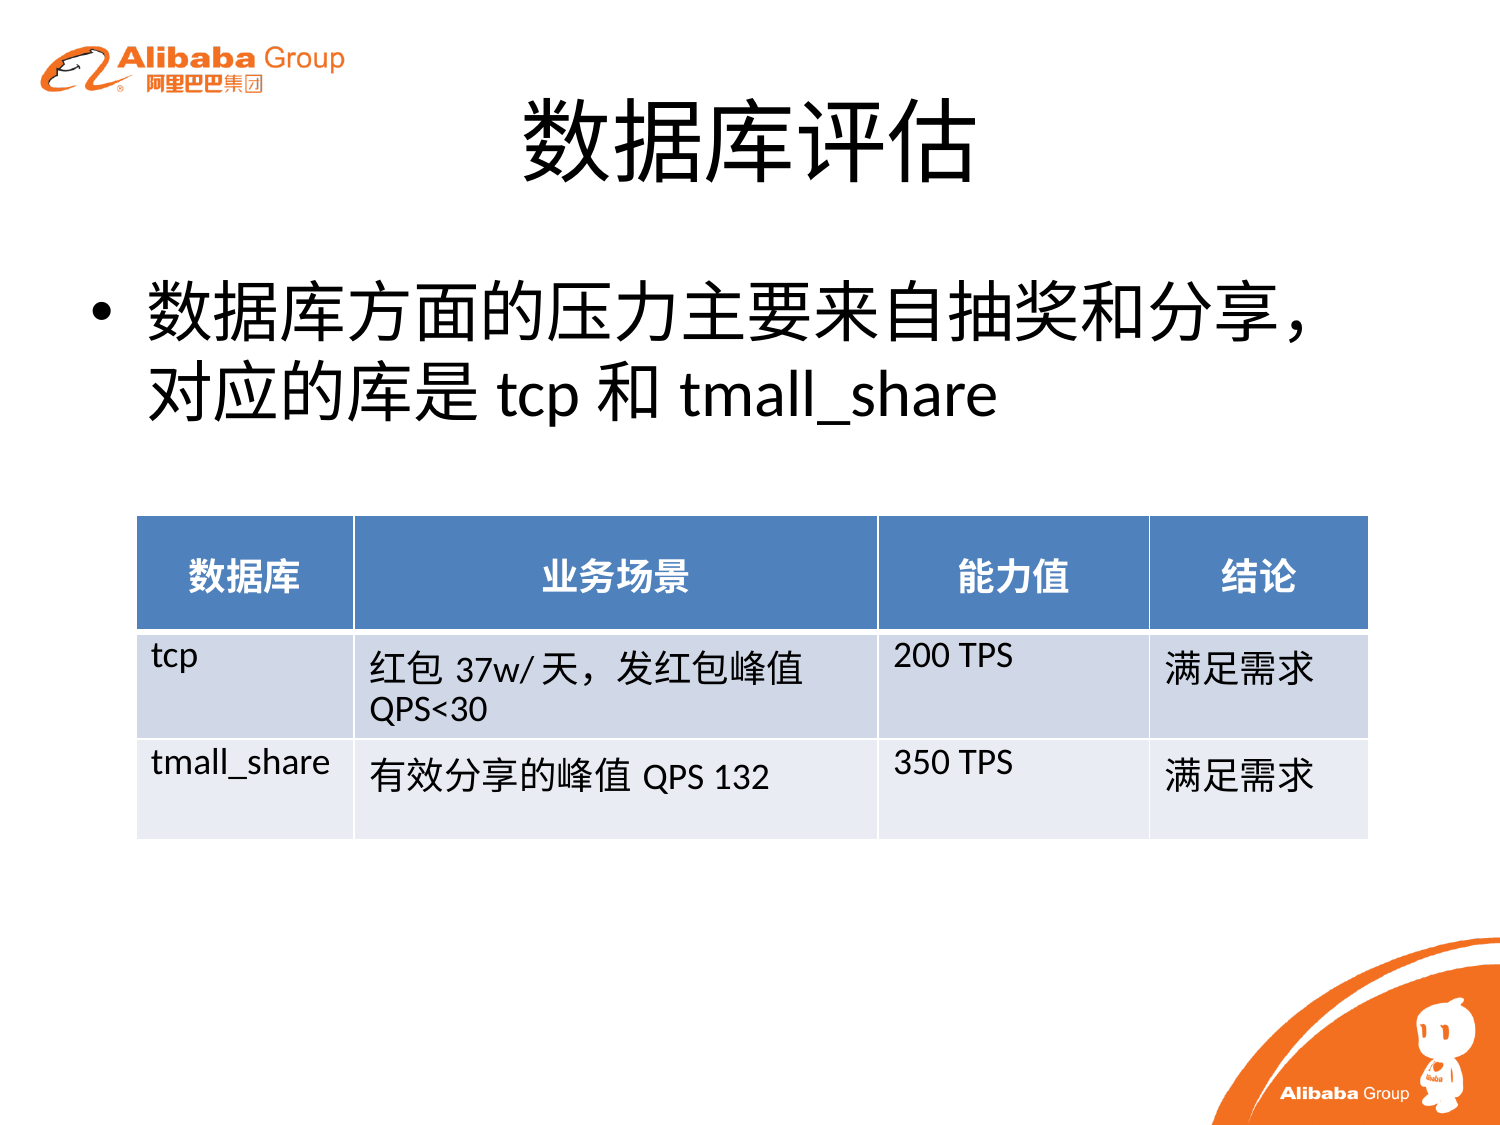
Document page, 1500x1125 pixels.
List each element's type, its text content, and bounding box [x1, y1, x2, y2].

table_cell 有效分享的峰值QPS 132 [355, 740, 877, 839]
table_cell tcp [137, 635, 353, 738]
table_header 能力值 [879, 516, 1149, 629]
table_cell 红包37w/天，发红包峰值QPS<30 [355, 635, 877, 738]
table_cell 350 TPS [879, 740, 1149, 839]
title 数据库评估 [75, 45, 1425, 233]
picture [0, 0, 1500, 1125]
table_header 业务场景 [355, 516, 877, 629]
table_cell tmall_share [137, 740, 353, 839]
table_header 结论 [1150, 516, 1368, 629]
table_cell 200 TPS [879, 635, 1149, 738]
table_cell 满足需求 [1150, 635, 1368, 738]
table_header 数据库 [137, 516, 353, 629]
list 数据库方面的压力主要来自抽奖和分享，对应的库是tcp和tmall_share [75, 262, 1425, 1005]
table_cell 满足需求 [1150, 740, 1368, 839]
